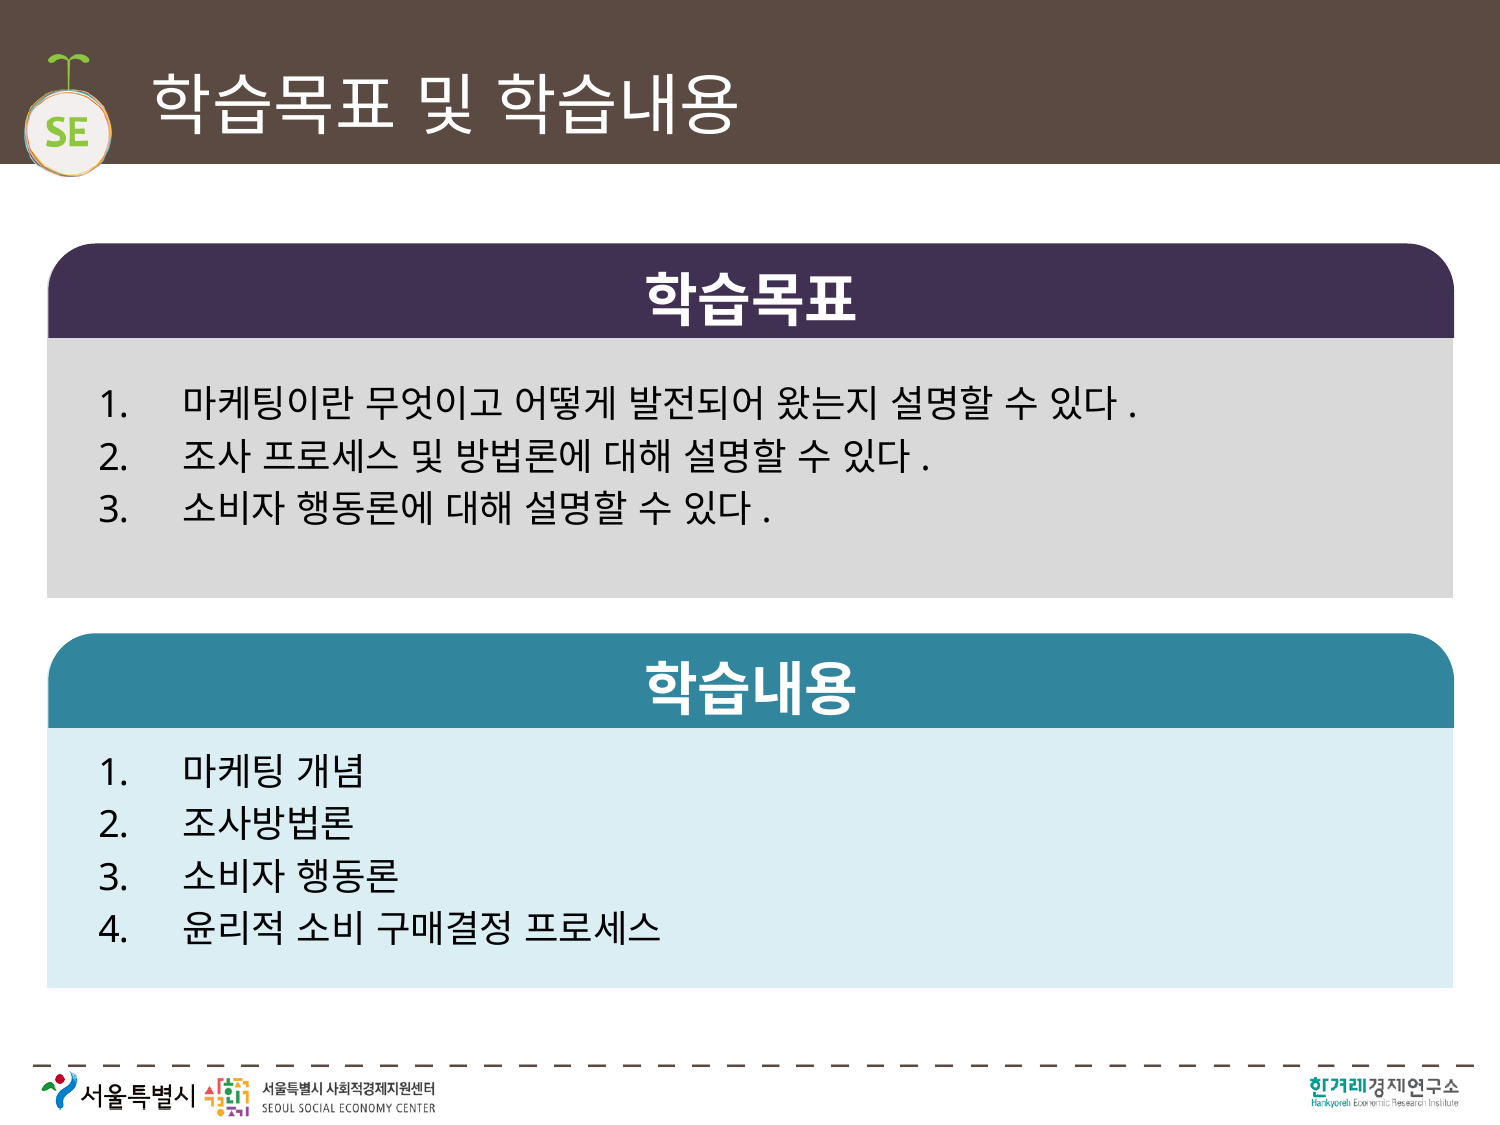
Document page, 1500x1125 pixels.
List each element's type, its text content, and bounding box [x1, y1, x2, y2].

text_box 학습목표 [46, 241, 1457, 341]
text_box 마케팅 개념 조사방법론 소비자 행동론 윤리적 소비 구매결정 프로세스 [83, 740, 1031, 929]
text_box 학습내용 [46, 631, 1457, 730]
picture [0, 0, 1500, 1125]
text_box [45, 656, 1455, 990]
text_box [45, 268, 1455, 601]
title 학습목표 및 학습내용 [135, 45, 1463, 161]
text_box 마케팅이란 무엇이고 어떻게 발전되어 왔는지 설명할 수 있다. 조사 프로세스 및 방법론에 대해 설명할 수 있다. 소비자 행동론에 대해 설명할 수 있다. [83, 373, 1424, 532]
